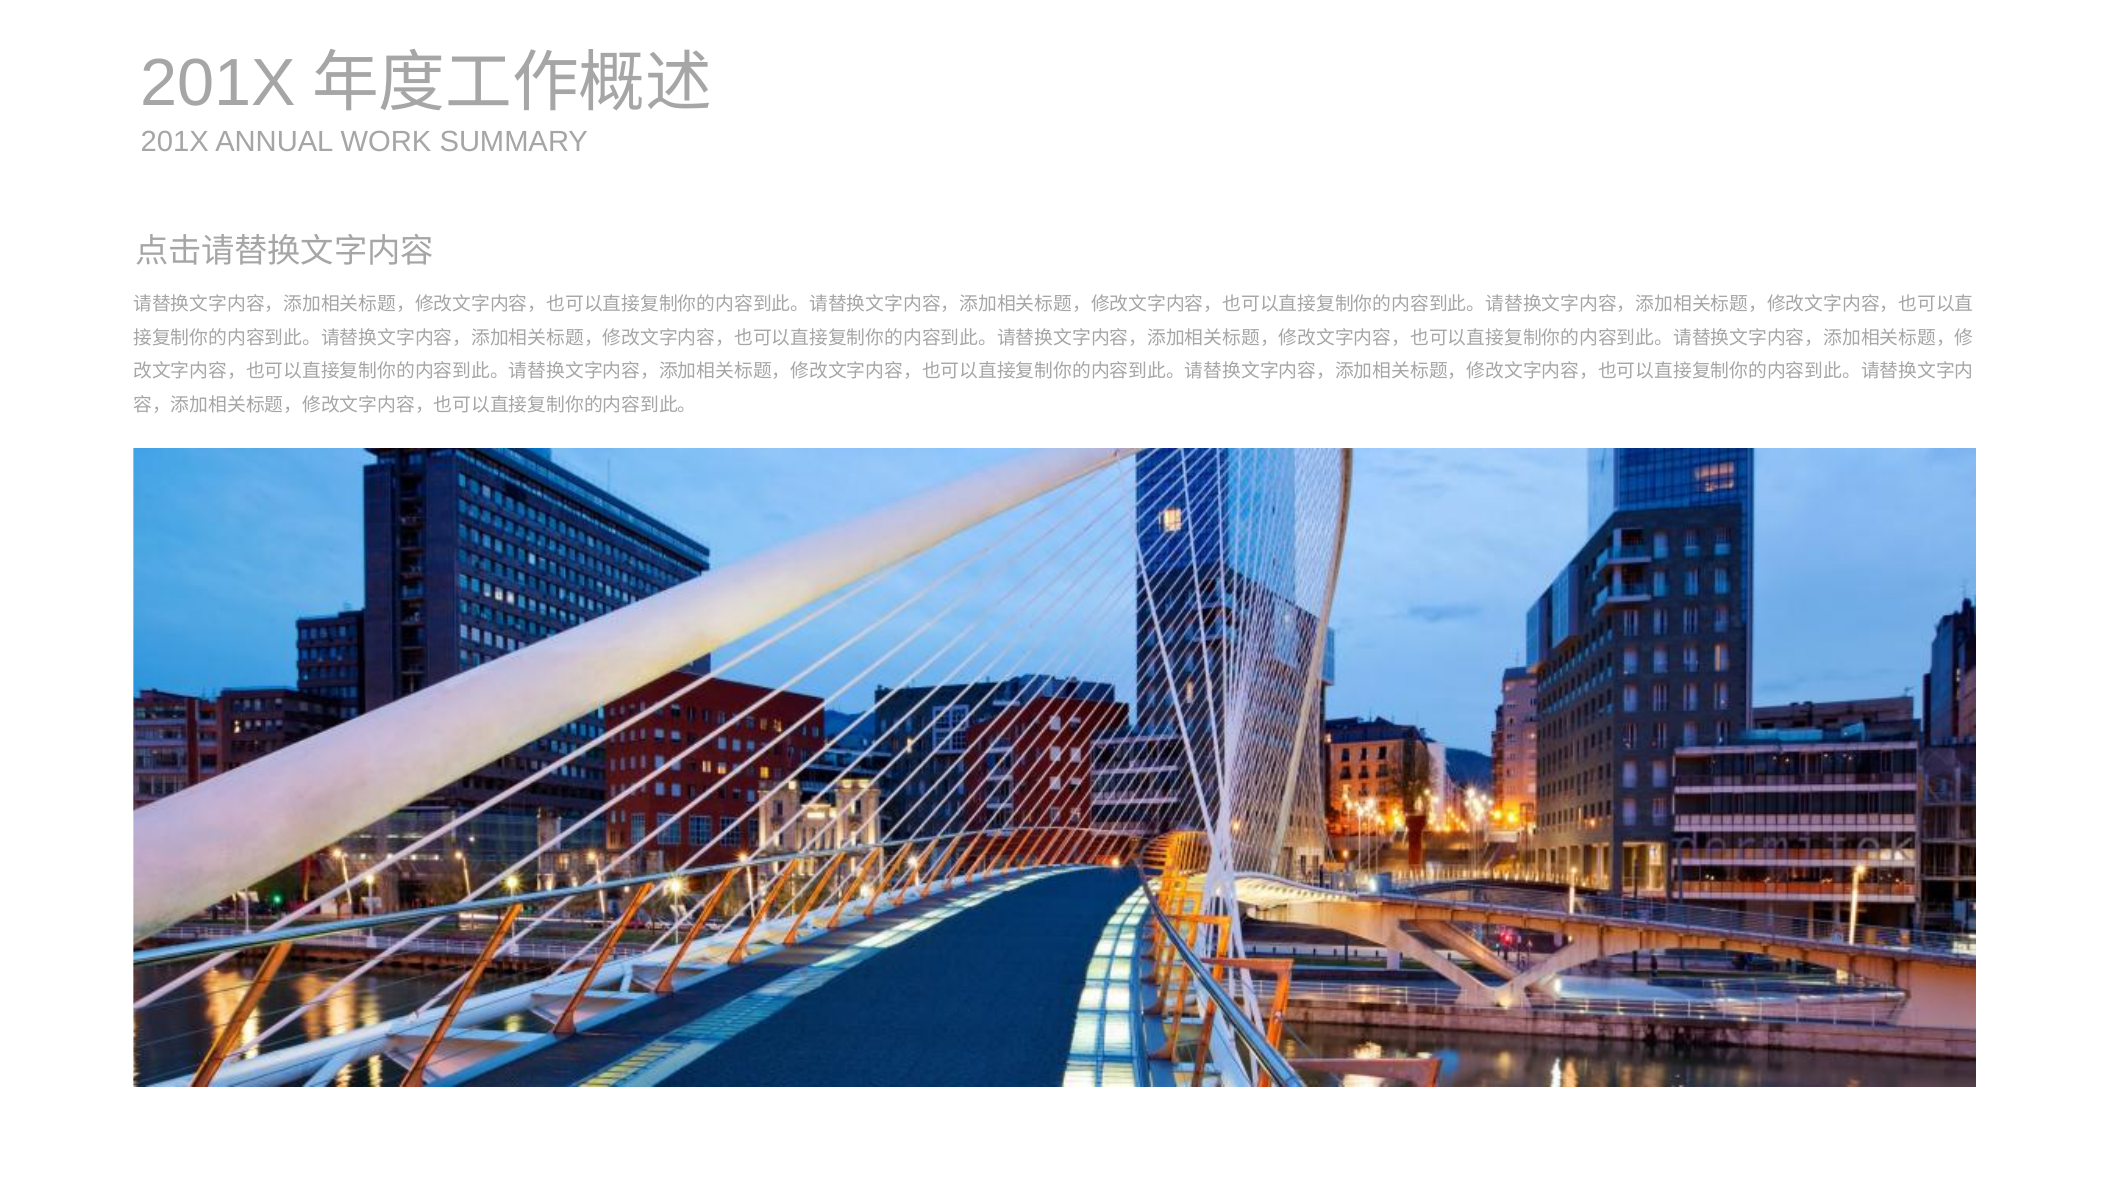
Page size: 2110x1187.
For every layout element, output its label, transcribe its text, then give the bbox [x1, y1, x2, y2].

text_box 请替换文字内容，添加相关标题，修改文字内容，也可以直接复制你的内容到此。请替换文字内容，添加相关标题，修改文字内容，也可以直接复制你的内容到此。请替换文字内容，添加相关标题，修改文字内容，也可以直接复制你的内容到此。请替换文字内容，添加相关标题，修改文字内容，也可以直接复制你的内容到此。请替换文字内容，添加相关标题，修改文字内容，也可以直接复制你的内容到此。请替换文字内容，添加相关标题，修改文字内容，也可以直接复制你的内容到此。请替换文字内容，添加相关标题，修改文字内容，也可以直接复制你的内容到此。请替换文字内容，添加相关标题，修改文字内容，也可以直接复制你的内容到此。请替换文字内容，添加相关标题，修改文字内容，也可以直接复制你的内容到此。 [133, 280, 1976, 416]
text_box [132, 447, 1977, 1087]
text_box 点击请替换文字内容 [135, 229, 435, 270]
text_box 201X ANNUAL WORK SUMMARY [140, 122, 602, 158]
text_box 201X年度工作概述 [140, 38, 789, 119]
